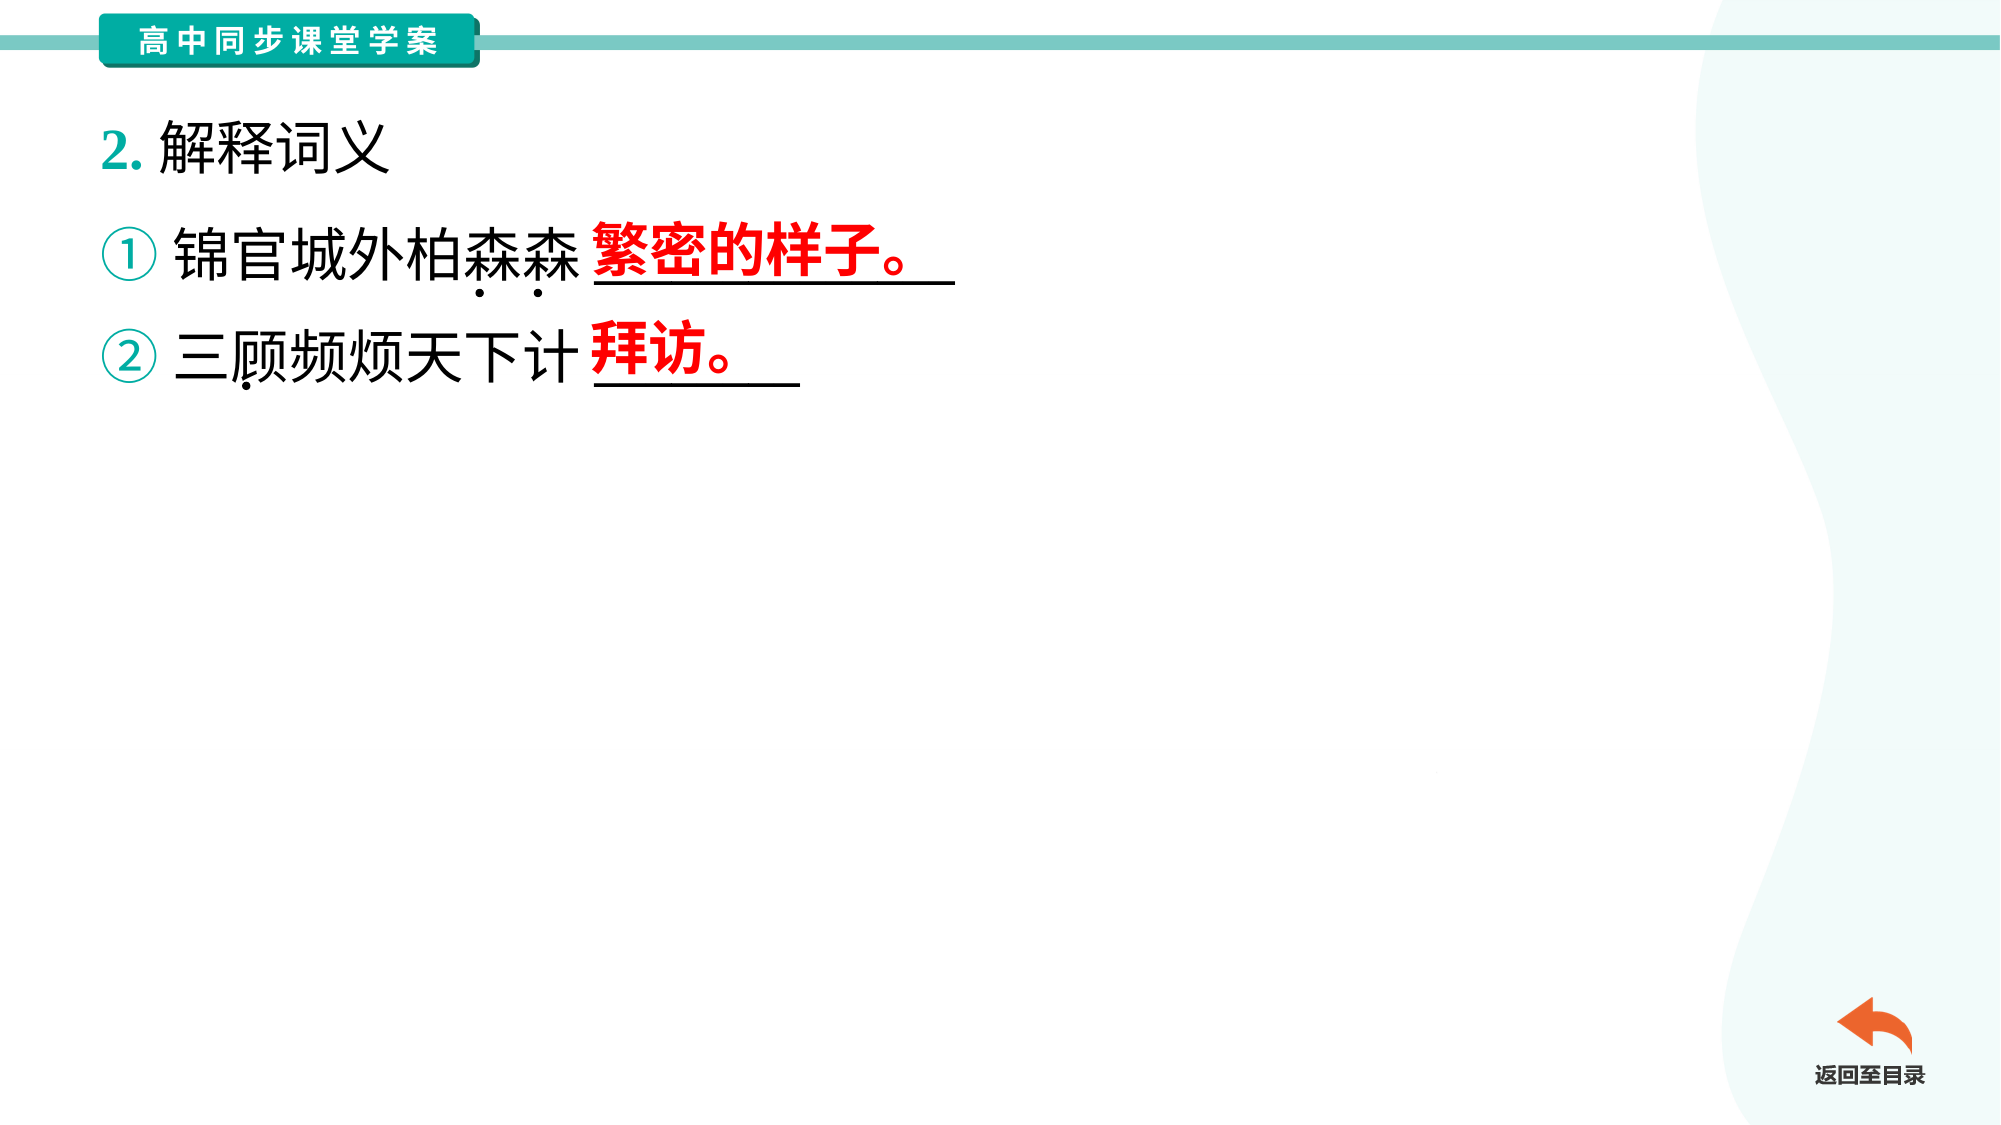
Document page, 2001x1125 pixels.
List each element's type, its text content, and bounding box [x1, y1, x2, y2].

text_box 2.解释词义 [100, 76, 1899, 170]
text_box [533, 288, 543, 298]
picture [0, 0, 2000, 1125]
text_box ①锦官城外柏森森______________ ②三顾频烦天下计________ [100, 181, 1899, 379]
text_box [475, 288, 484, 298]
text_box 繁密的样子。 [568, 176, 963, 271]
text_box 拜访。 [568, 279, 788, 371]
text_box [242, 381, 251, 391]
